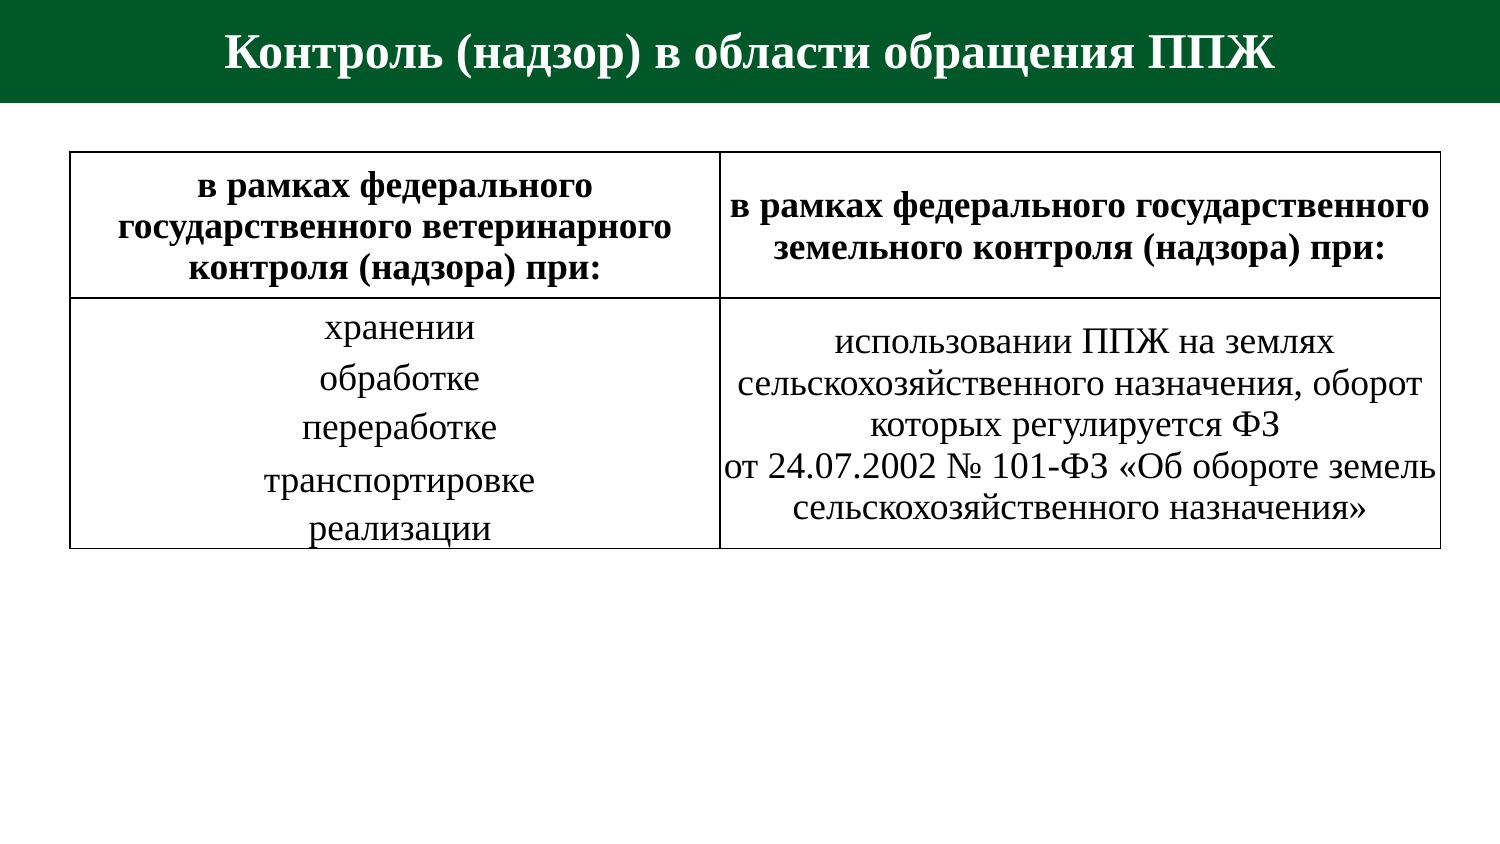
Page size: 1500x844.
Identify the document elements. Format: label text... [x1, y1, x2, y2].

table_cell хранении [71, 299, 719, 355]
table_cell реализации [71, 505, 719, 548]
table_cell переработке [71, 399, 719, 453]
table_cell транспортировке [71, 453, 719, 505]
table_header в рамках федерального государственного земельного контроля (надзора) при: [721, 153, 1440, 297]
table_header в рамках федерального государственного ветеринарного контроля (надзора) при: [71, 153, 719, 297]
table_cell обработке [71, 355, 719, 399]
table_cell использовании ППЖ на землях сельскохозяйственного назначения, оборот которых регулируется ФЗ от 24.07.2002 № 101-ФЗ «Об обороте земель сельскохозяйственного назначения» [721, 299, 1440, 548]
text_box Контроль (надзор) в области обращения ППЖ [0, 0, 1500, 105]
